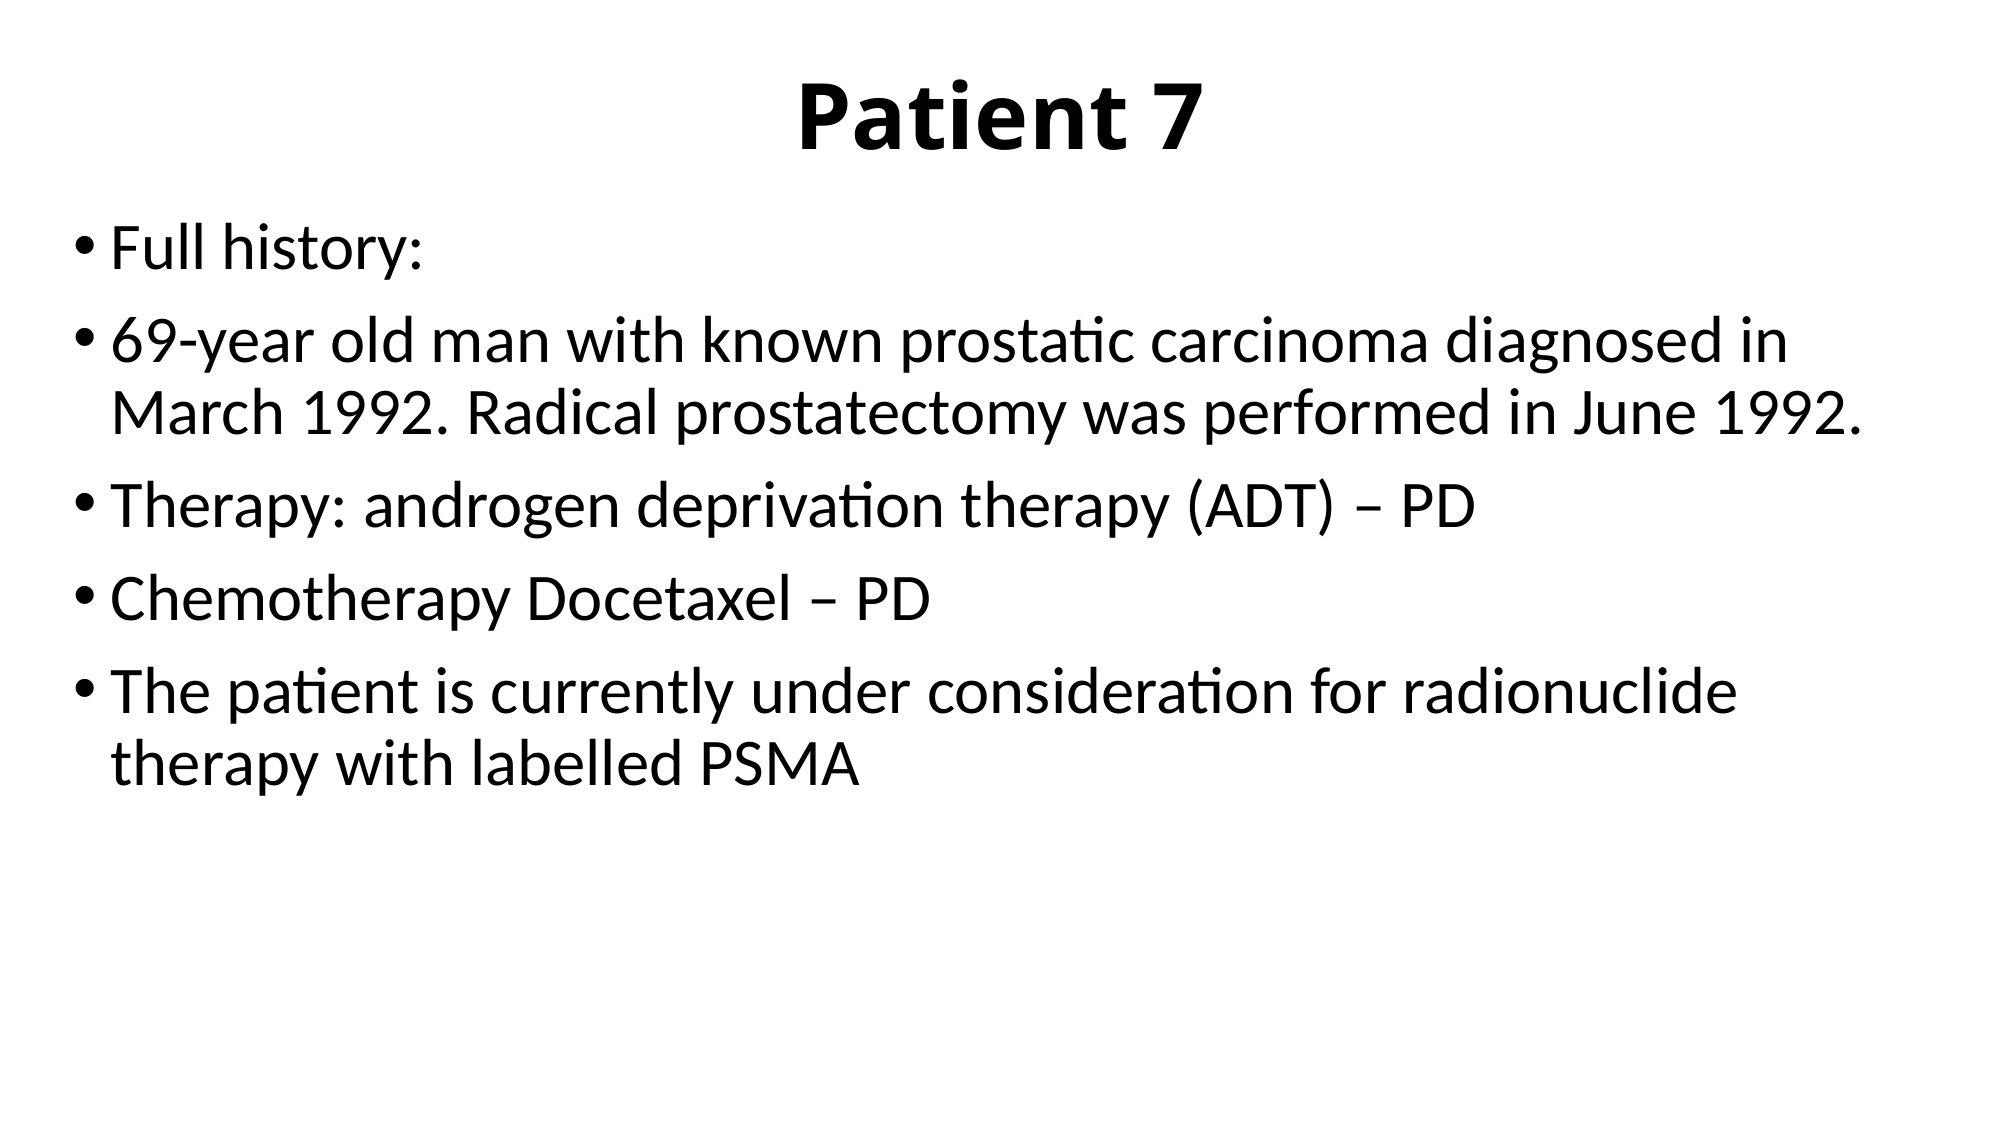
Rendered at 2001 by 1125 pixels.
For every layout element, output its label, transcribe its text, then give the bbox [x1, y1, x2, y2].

title Patient 7 [137, 59, 1863, 181]
list Full history: 69-year old man with known prostatic carcinoma diagnosed in March 1992. Radical prostatectomy was performed in June 1992. Therapy: androgen deprivation therapy (ADT) – PD Chemotherapy Docetaxel – PD The patient is currently under consideration for radionuclide therapy with labelled PSMA [58, 204, 1906, 999]
